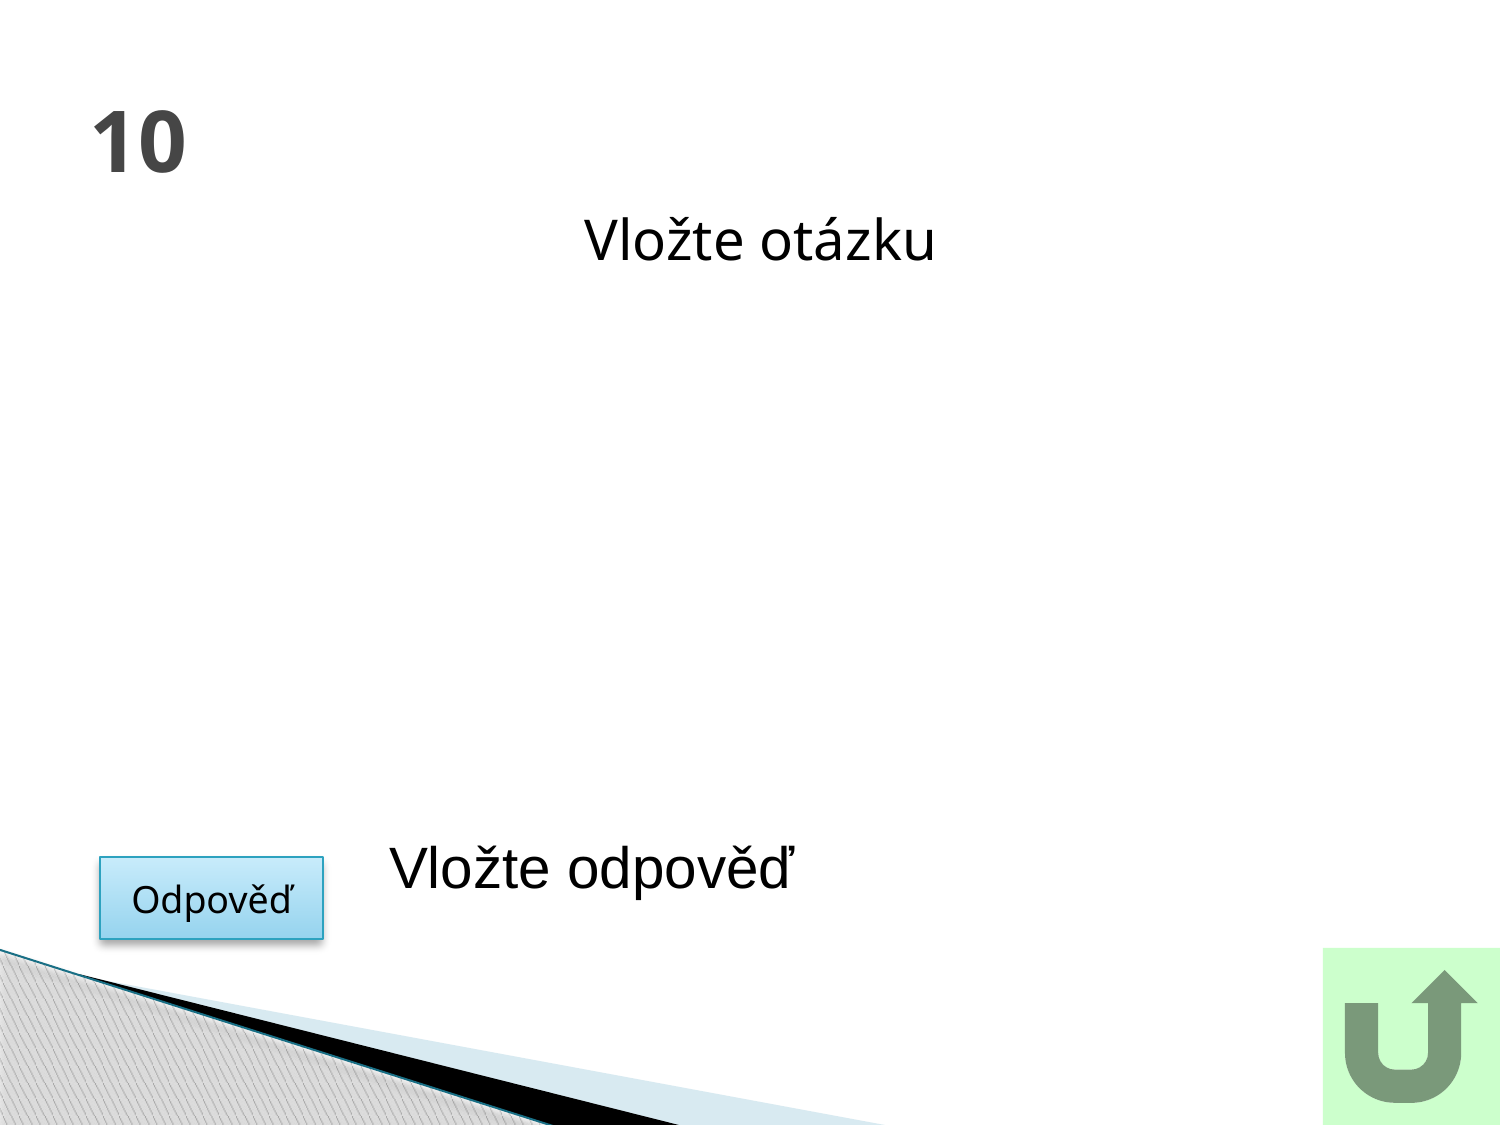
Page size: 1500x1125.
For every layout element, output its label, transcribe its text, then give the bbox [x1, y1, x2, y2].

title 10 [75, 45, 1425, 233]
text_box Odpověď [99, 856, 324, 940]
list Vložte otázku [76, 196, 1427, 379]
text_box [1322, 947, 1500, 1125]
text_box Vložte odpověď [374, 822, 811, 908]
